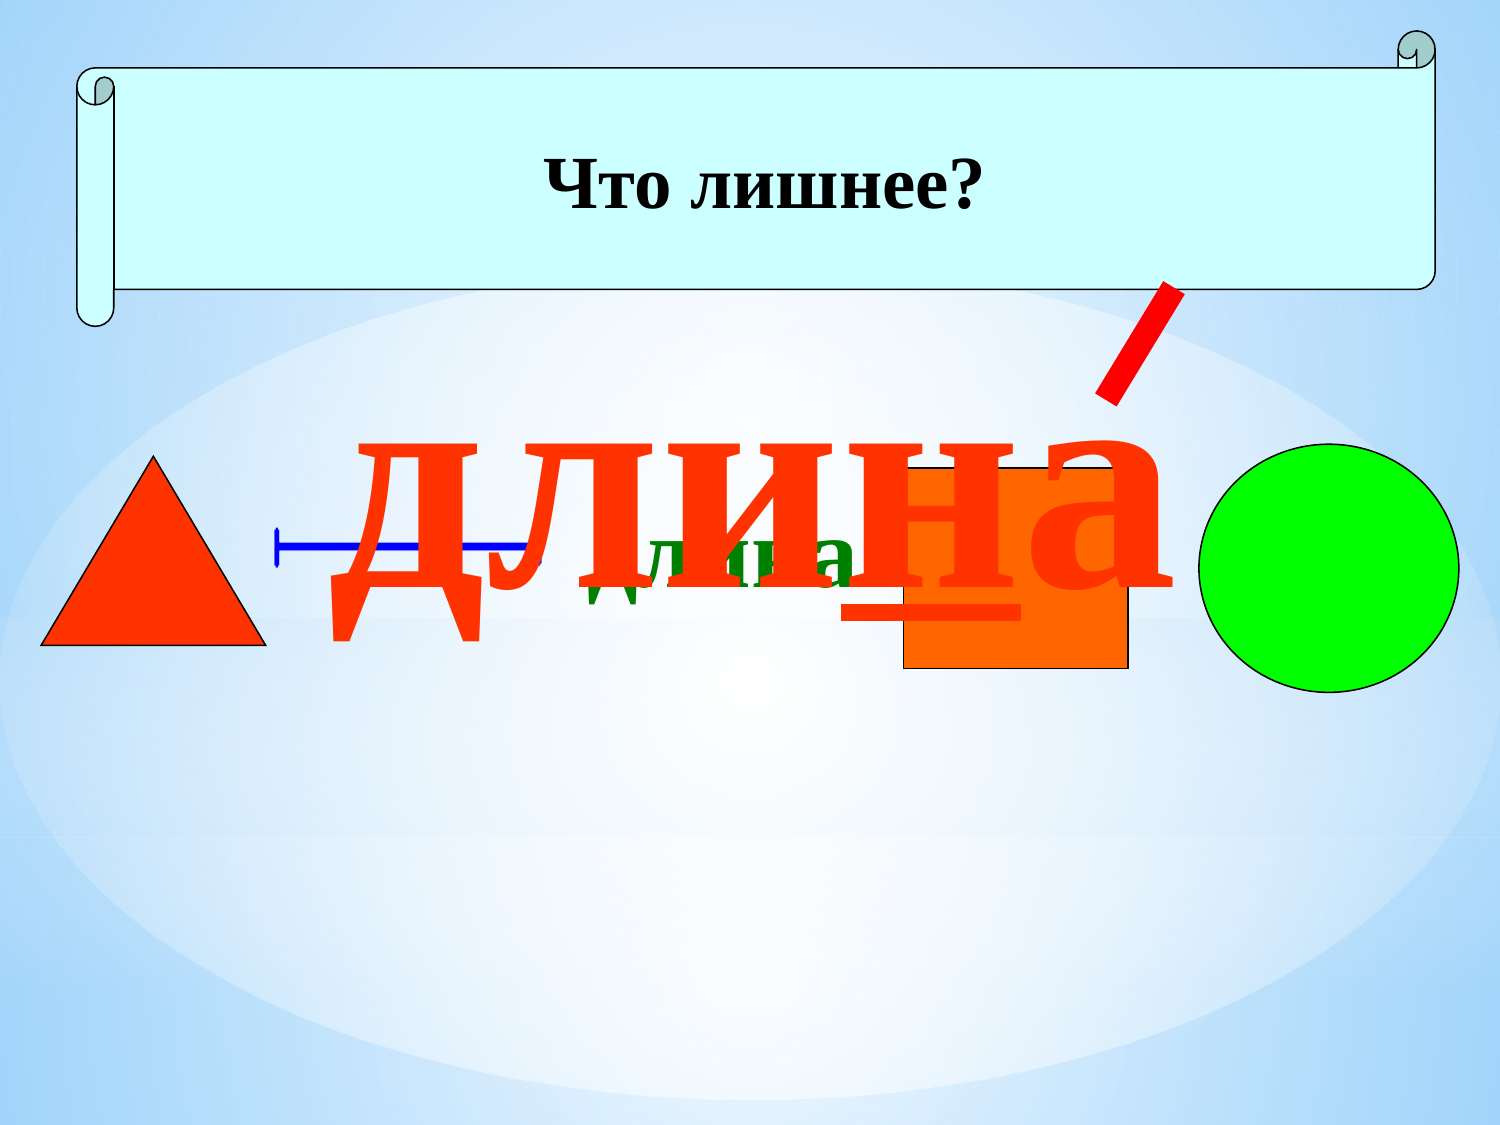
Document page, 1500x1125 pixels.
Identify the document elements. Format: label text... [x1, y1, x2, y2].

text_box [41, 456, 266, 646]
text_box [1238, 444, 1459, 693]
text_box [1096, 282, 1184, 406]
text_box Что лишнее? [76, 30, 1436, 327]
picture [265, 515, 550, 575]
text_box длина [312, 267, 1329, 657]
text_box [903, 657, 1129, 669]
